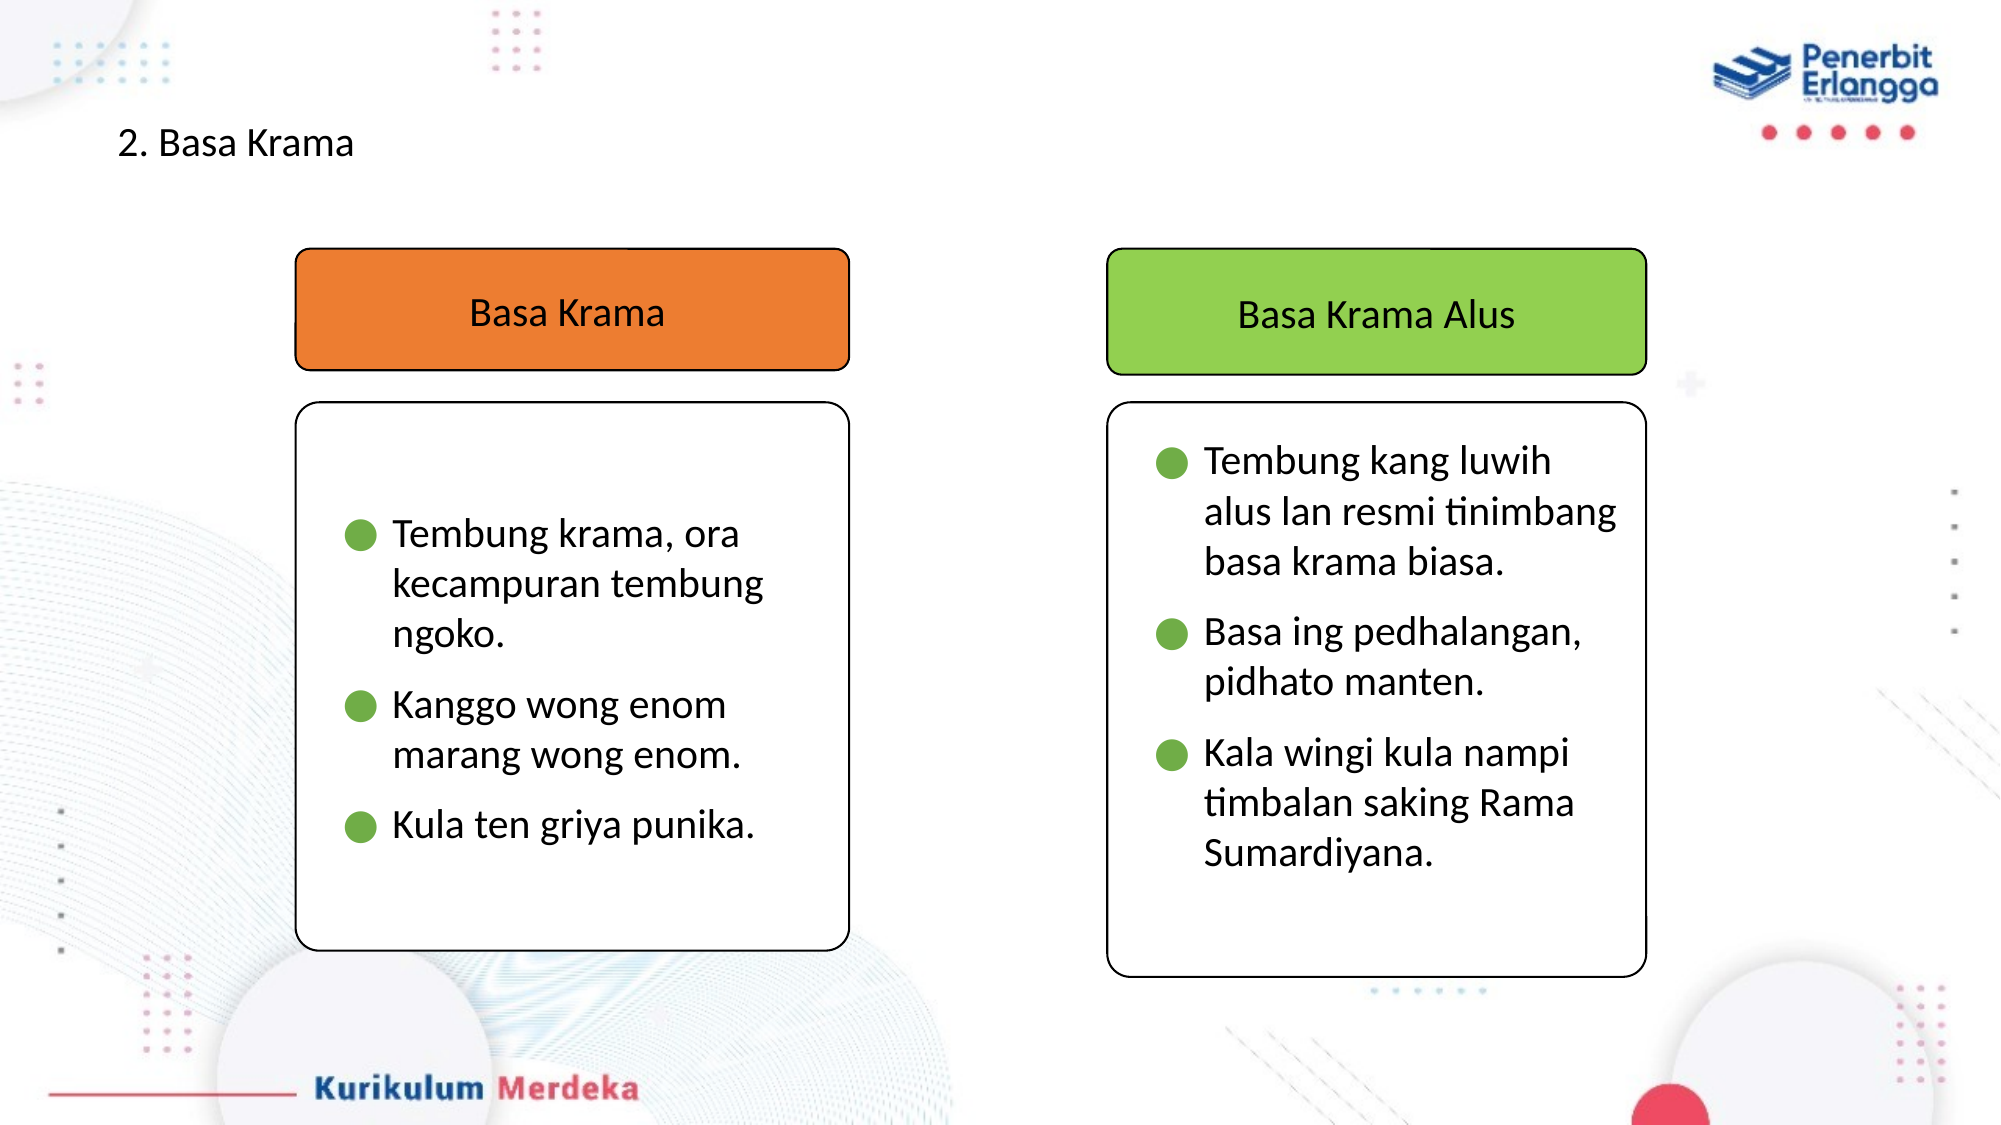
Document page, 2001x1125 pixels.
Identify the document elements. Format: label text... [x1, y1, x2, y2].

list 2. Basa Krama [102, 112, 1828, 1000]
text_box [295, 248, 850, 951]
picture [0, 0, 2001, 1125]
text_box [1107, 248, 1647, 977]
